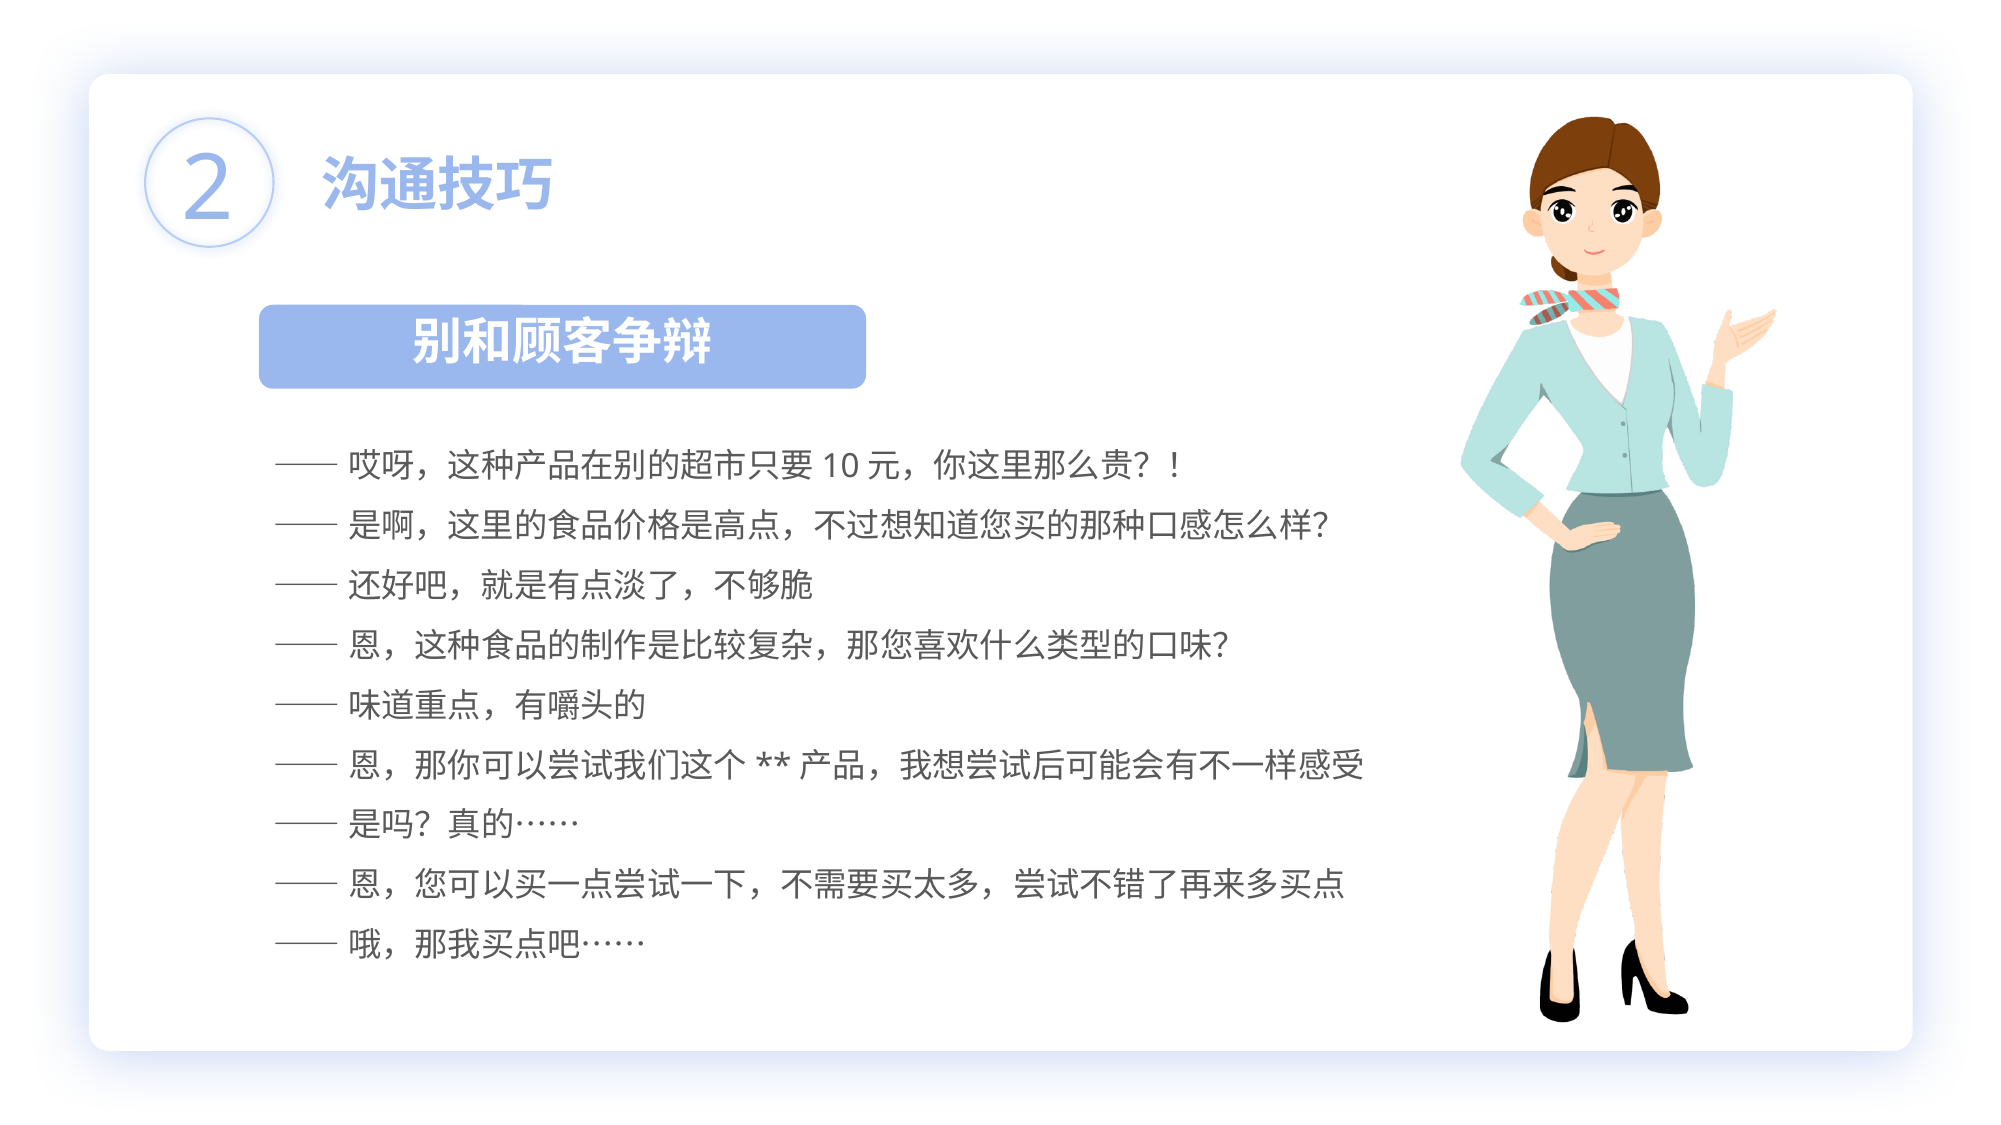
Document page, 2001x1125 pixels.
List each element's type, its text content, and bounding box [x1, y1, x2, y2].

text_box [145, 118, 274, 247]
text_box 别和顾客争辩 [258, 304, 867, 389]
text_box ——哎呀，这种产品在别的超市只要10元，你这里那么贵？！ ——是啊，这里的食品价格是高点，不过想知道您买的那种口感怎么样？ ——还好吧，就是有点淡了，不够脆 ——恩，这种食品的制作是比较复杂，那您喜欢什么类型的口味？ ——味道重点，有嚼头的 ——恩，那你可以尝试我们这个**产品，我想尝试后可能会有不一样感受 ——是吗？真的…… ——恩，您可以买一点尝试一下，不需要买太多，尝试不错了再来多买点 ——哦，那我买点吧…… [258, 416, 1434, 971]
picture [1434, 80, 1783, 1044]
text_box 沟通技巧 [306, 139, 781, 225]
